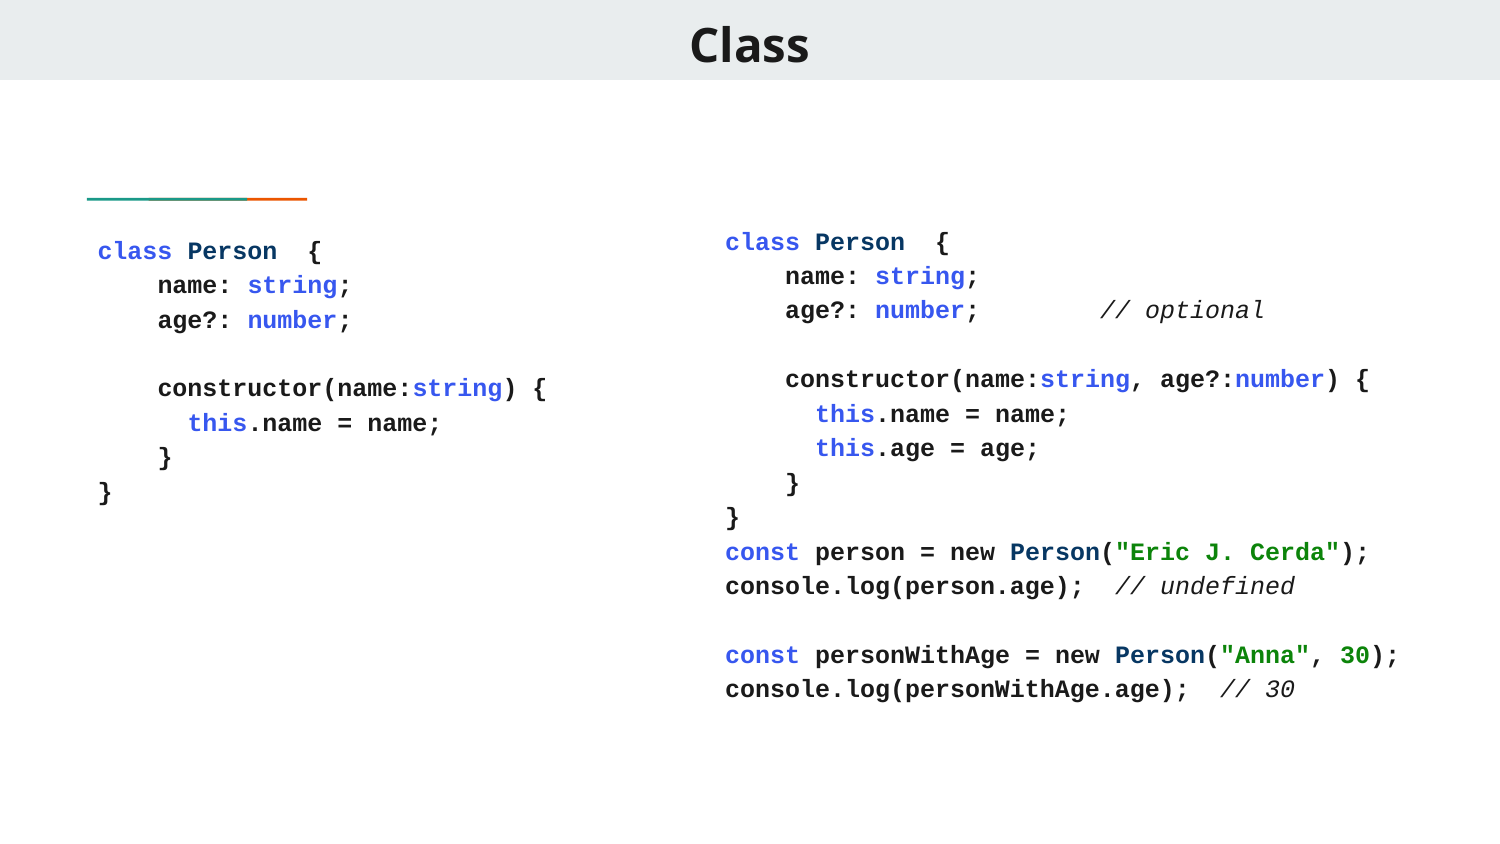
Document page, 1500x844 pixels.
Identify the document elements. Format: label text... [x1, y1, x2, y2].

text_box class Person { name: string; age?: number; // optional constructor(name:string, age?:number) { this.name = name; this.age = age; } } const person = new Person("Eric J. Cerda"); console.log(person.age); // undefined const personWithAge = new Person("Anna", 30); console.log(personWithAge.age); // 30 [701, 205, 1471, 736]
title Class [120, 0, 1380, 88]
text_box class Person { name: string; age?: number; constructor(name:string) { this.name = name; } } [74, 214, 667, 696]
